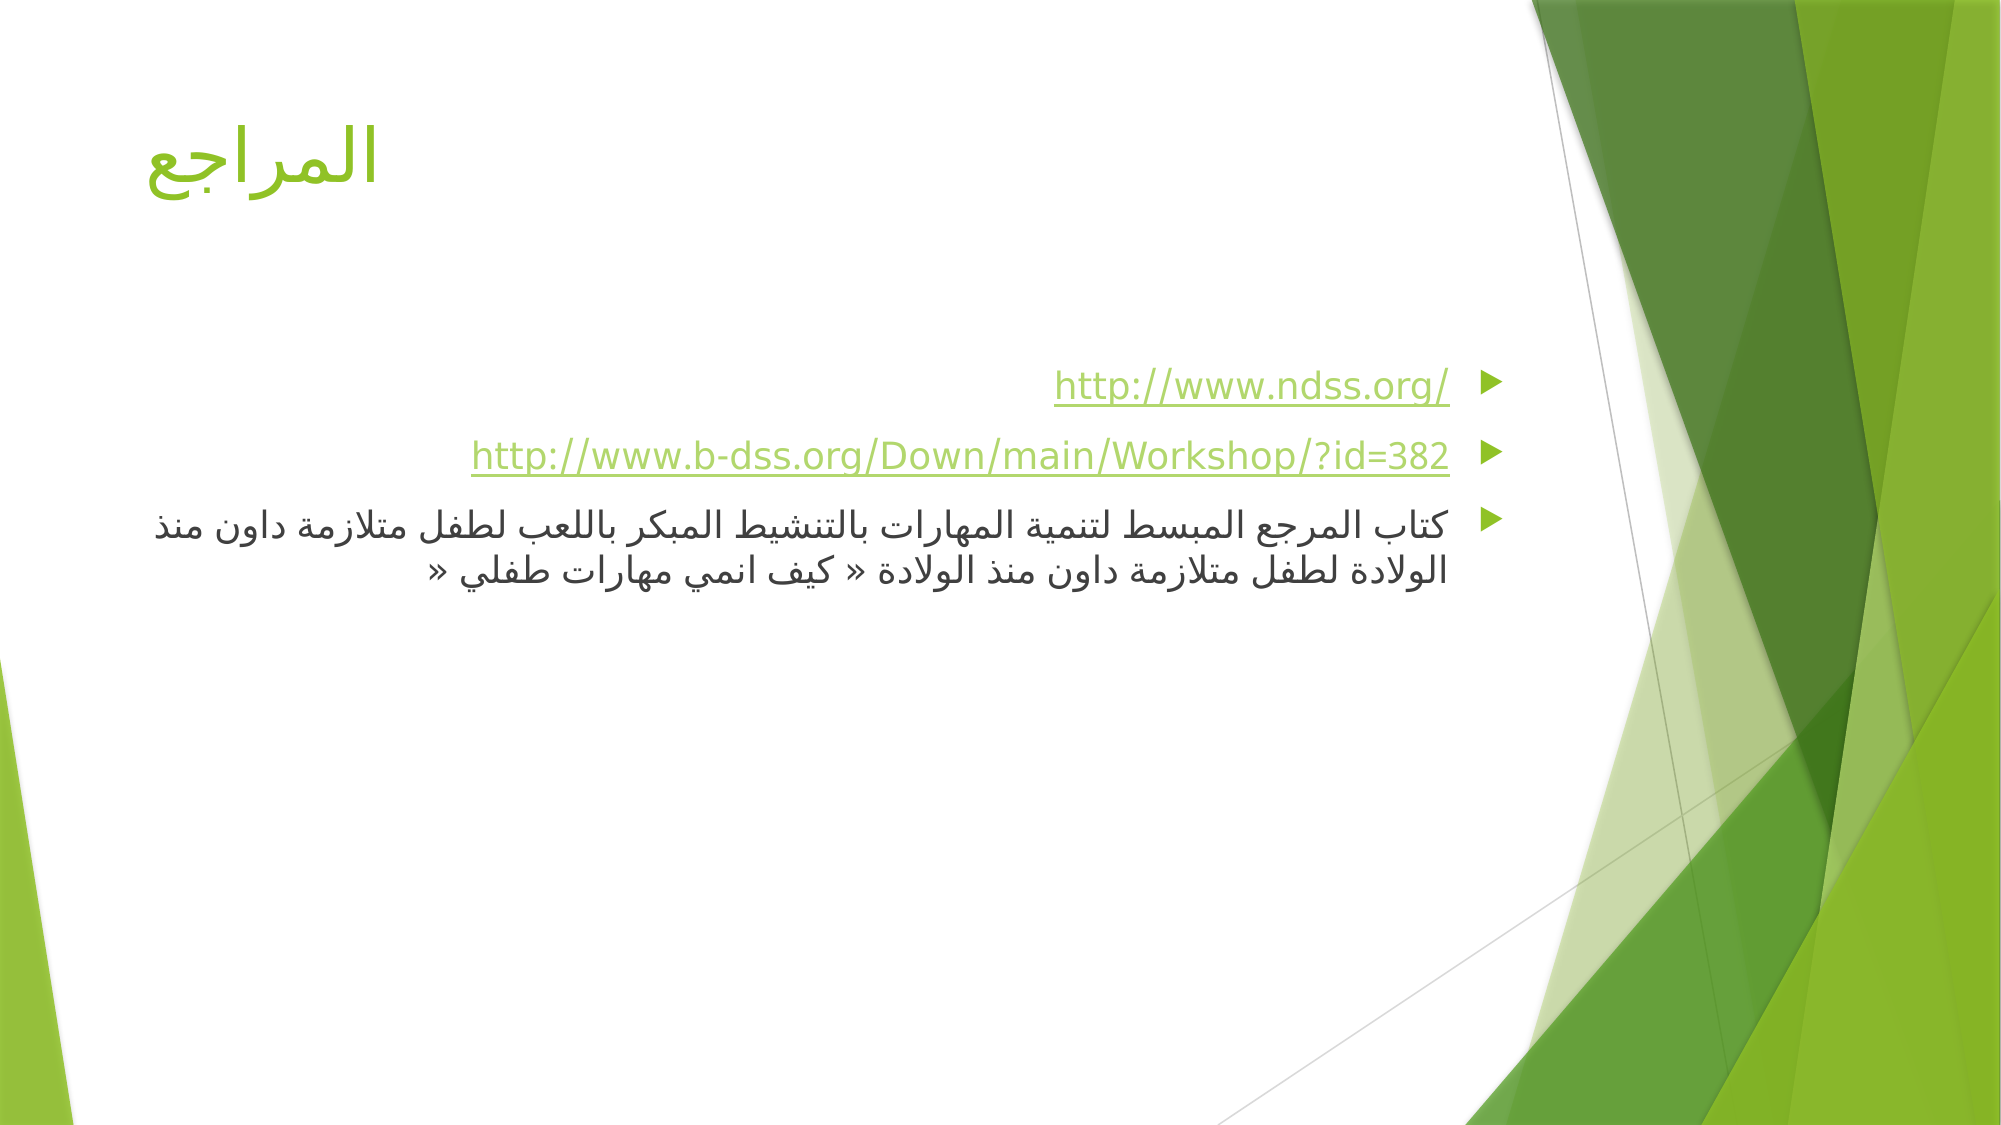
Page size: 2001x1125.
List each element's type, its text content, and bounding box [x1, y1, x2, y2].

list http://www.ndss.org/ http://www.b-dss.org/Down/main/Workshop/?id=382 كتاب المرجع المبسط لتنمية المهارات بالتنشيط المبكر باللعب لطفل متلازمة داون منذ الولادة لطفل متلازمة داون منذ الولادة « كيف انمي مهارات طفلي « [111, 354, 1522, 992]
title المراجع [111, 99, 1522, 317]
